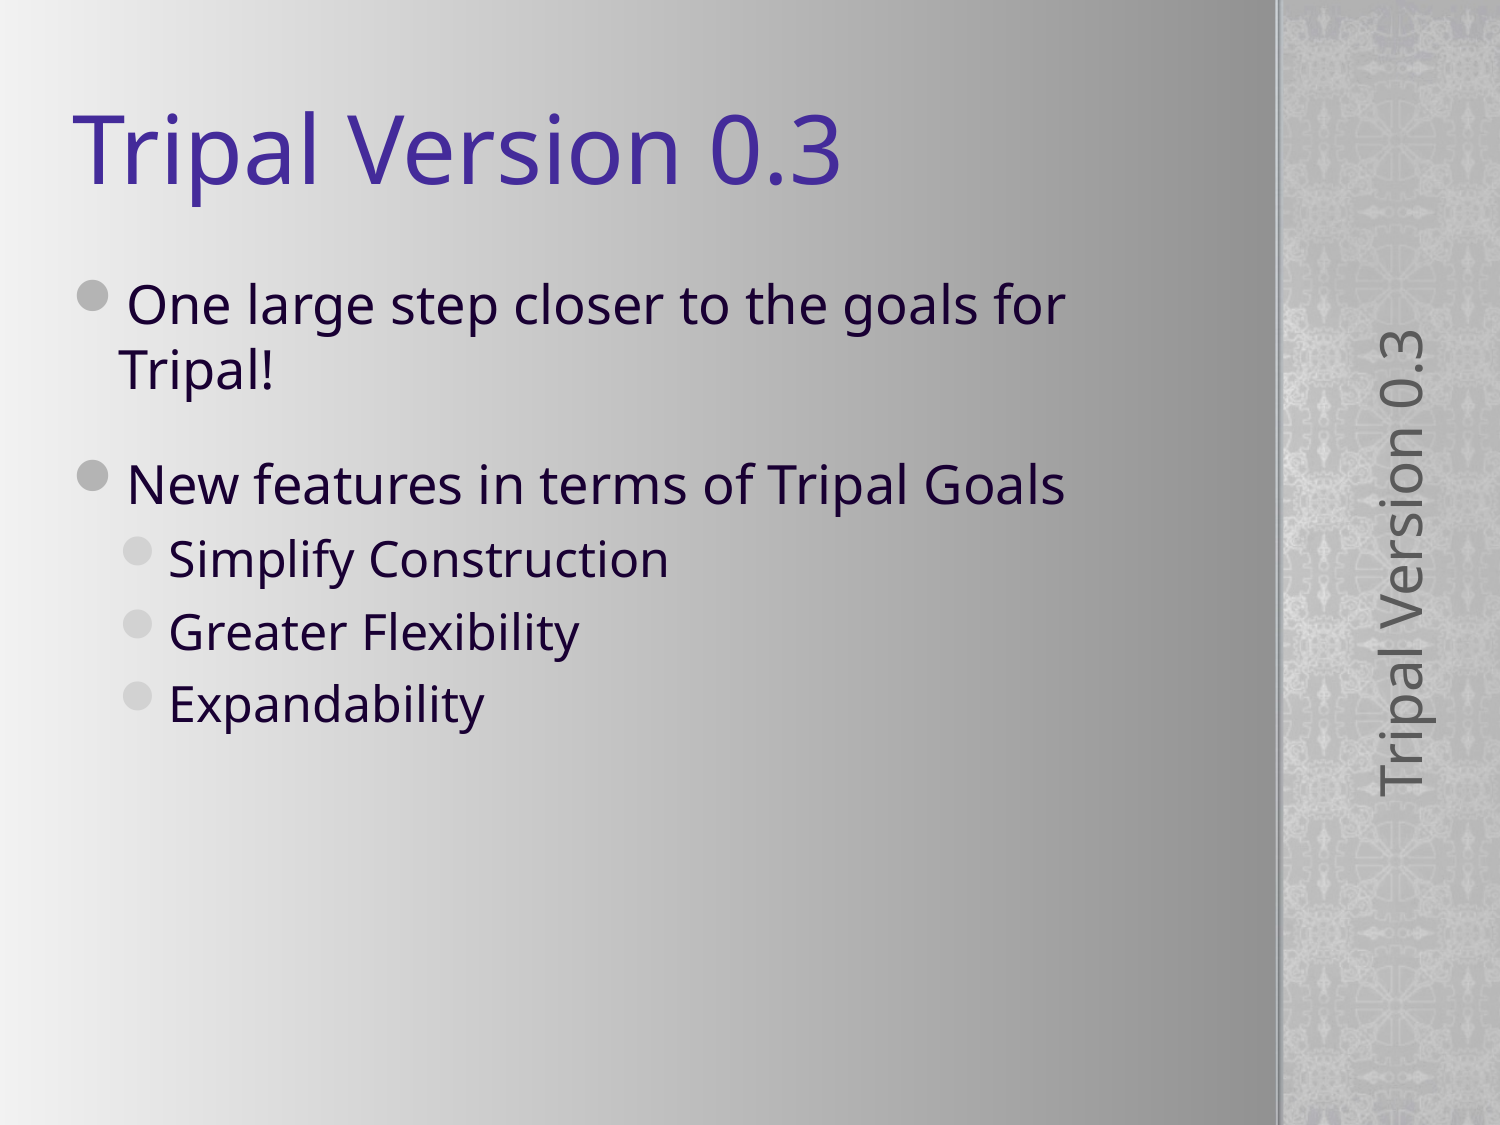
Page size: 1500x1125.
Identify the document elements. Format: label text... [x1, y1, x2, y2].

picture [1275, 0, 1500, 1125]
list One large step closer to the goals for Tripal! New features in terms of Tripal Goals Simplify Construction Greater Flexibility Expandability [57, 262, 1220, 1005]
title Tripal Version 0.3 [57, 86, 1220, 207]
